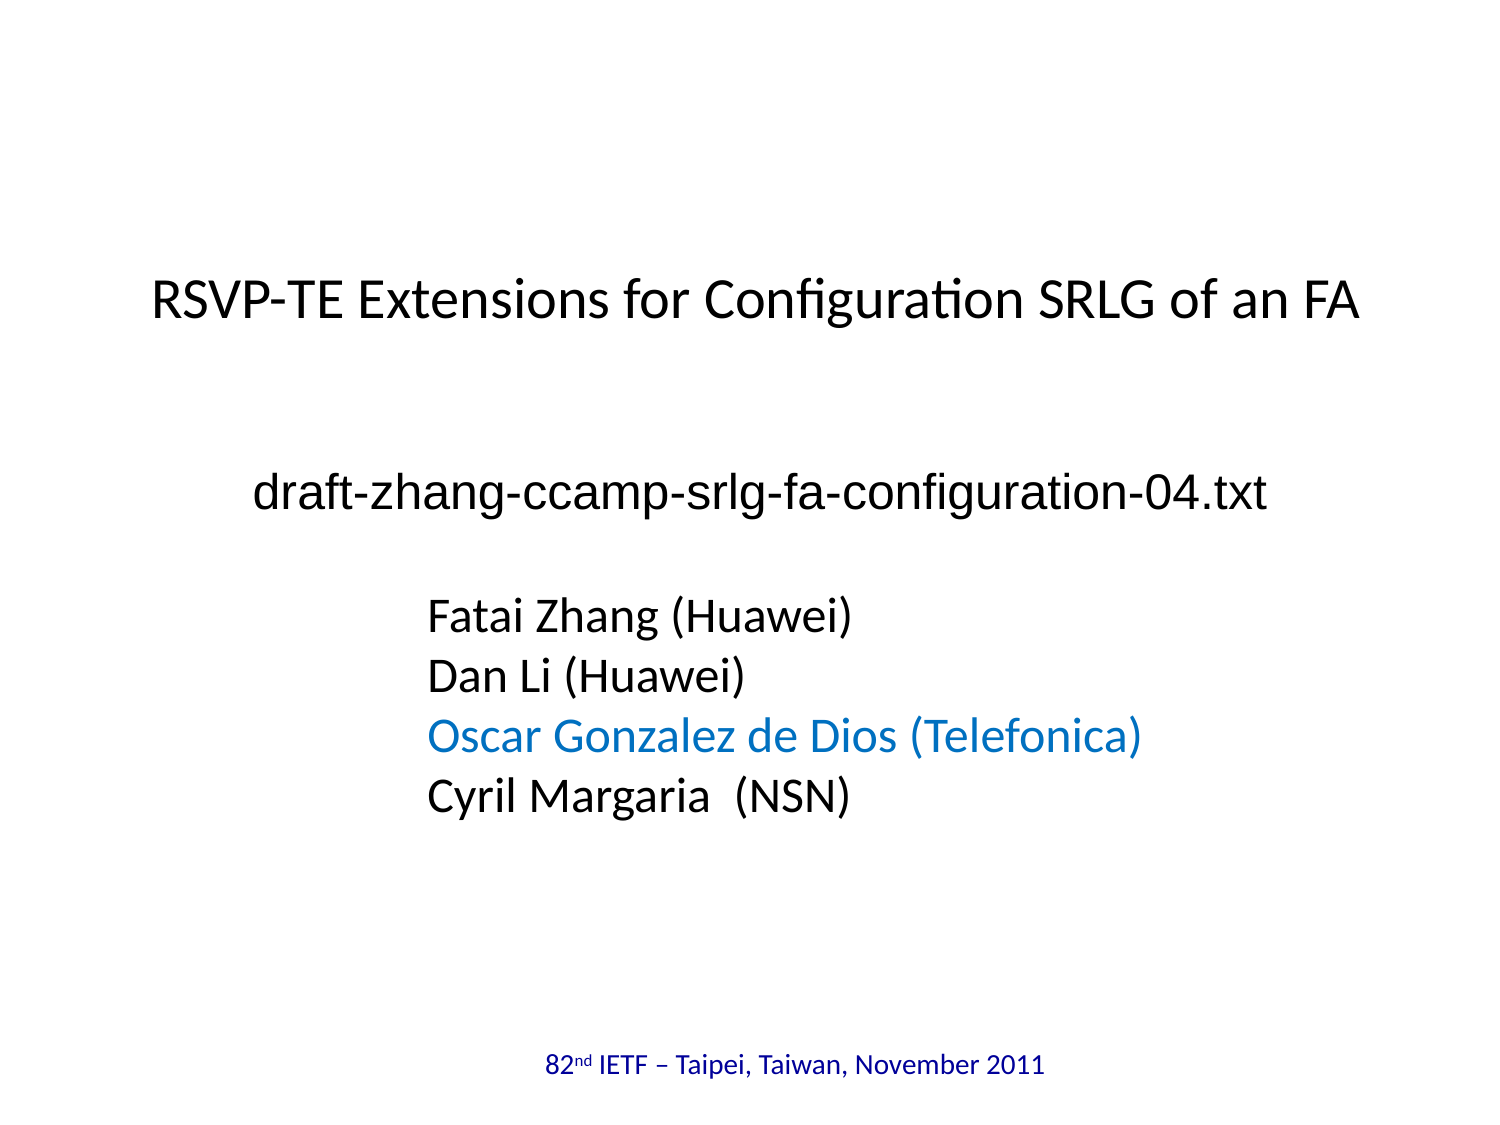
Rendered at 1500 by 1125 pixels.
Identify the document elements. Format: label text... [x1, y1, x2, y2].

text_box Fatai Zhang (Huawei) Dan Li (Huawei) Oscar Gonzalez de Dios (Telefonica) Cyril Margaria (NSN) [412, 574, 1188, 830]
title RSVP-TE Extensions for Configuration SRLG of an FA [112, 174, 1388, 417]
text_box draft-zhang-ccamp-srlg-fa-configuration-04.txt [237, 451, 1283, 527]
